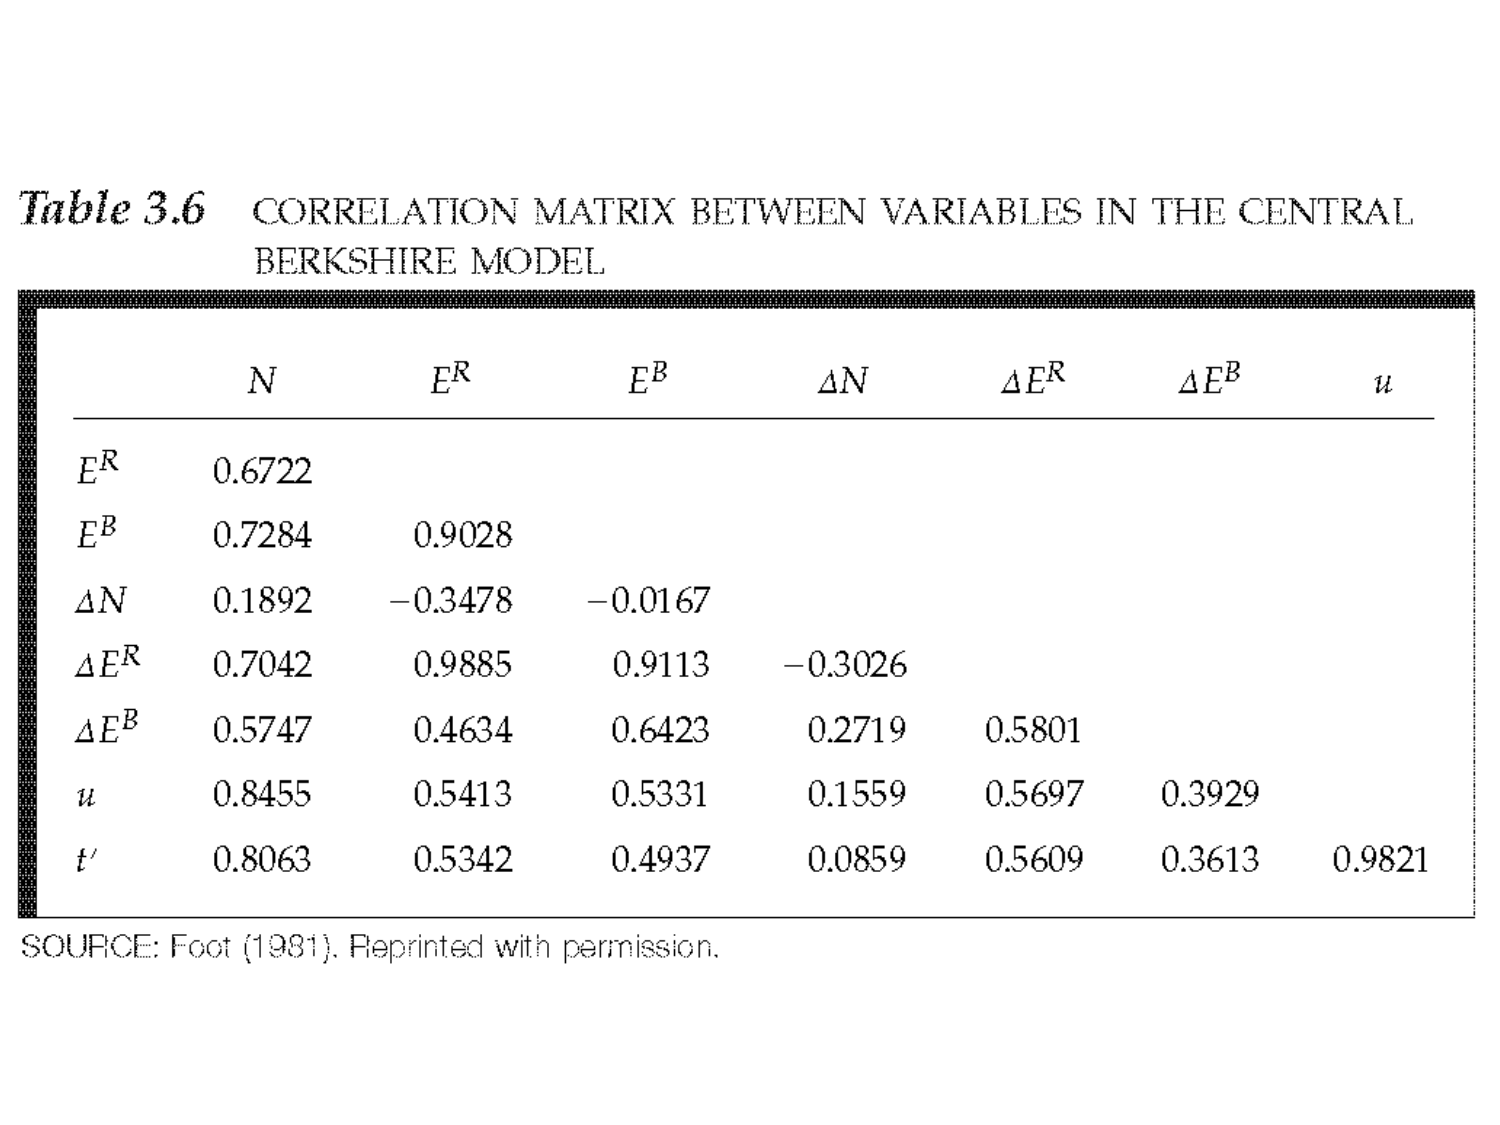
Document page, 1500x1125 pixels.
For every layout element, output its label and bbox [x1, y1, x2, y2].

picture [7, 162, 1500, 1001]
